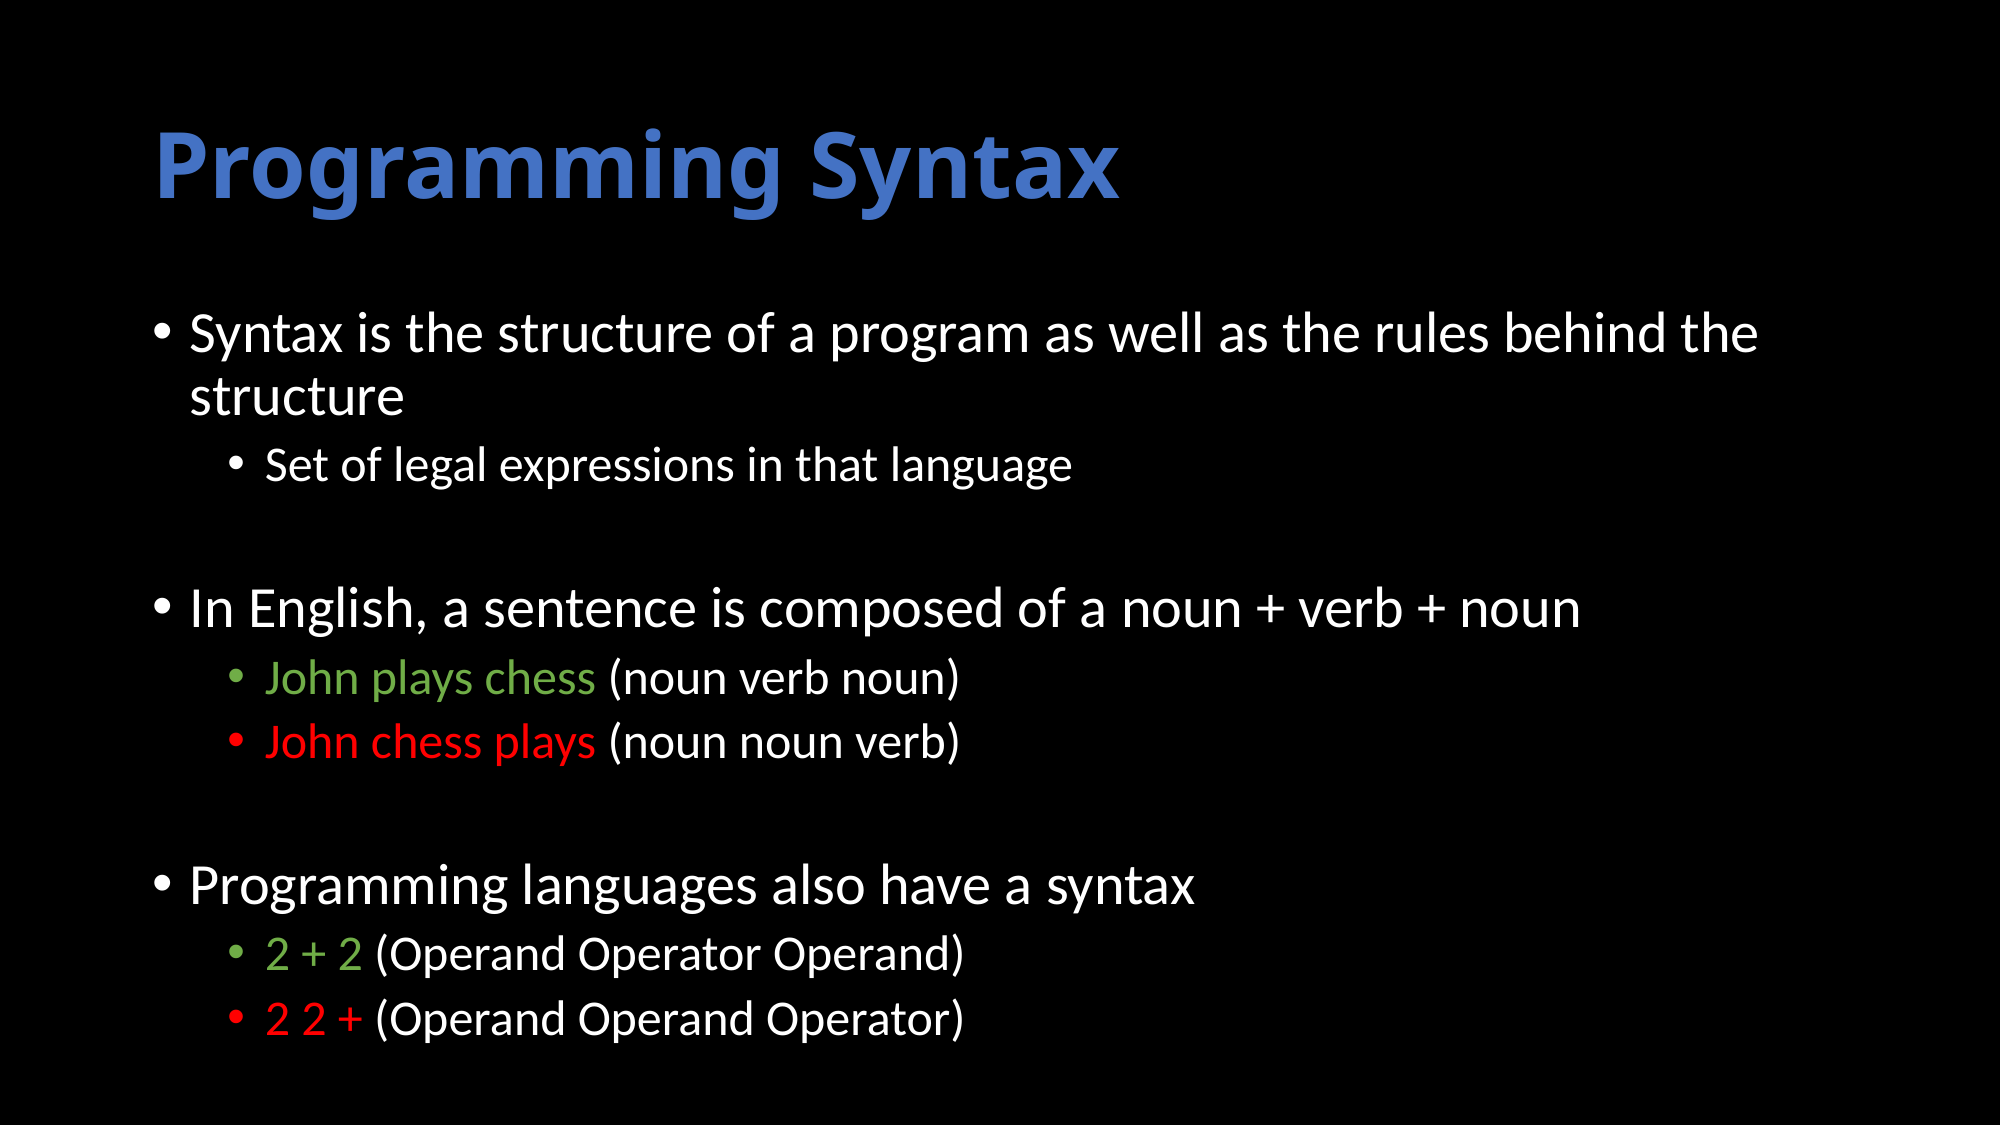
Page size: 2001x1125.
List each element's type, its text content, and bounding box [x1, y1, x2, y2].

list Syntax is the structure of a program as well as the rules behind the structure Set of legal expressions in that language In English, a sentence is composed of a noun + verb + noun John plays chess (noun verb noun) John chess plays (noun noun verb) Programming languages also have a syntax 2 + 2 (Operand Operator Operand) 2 2 + (Operand Operand Operator) [137, 204, 1894, 1066]
title Programming Syntax [137, 59, 1863, 204]
